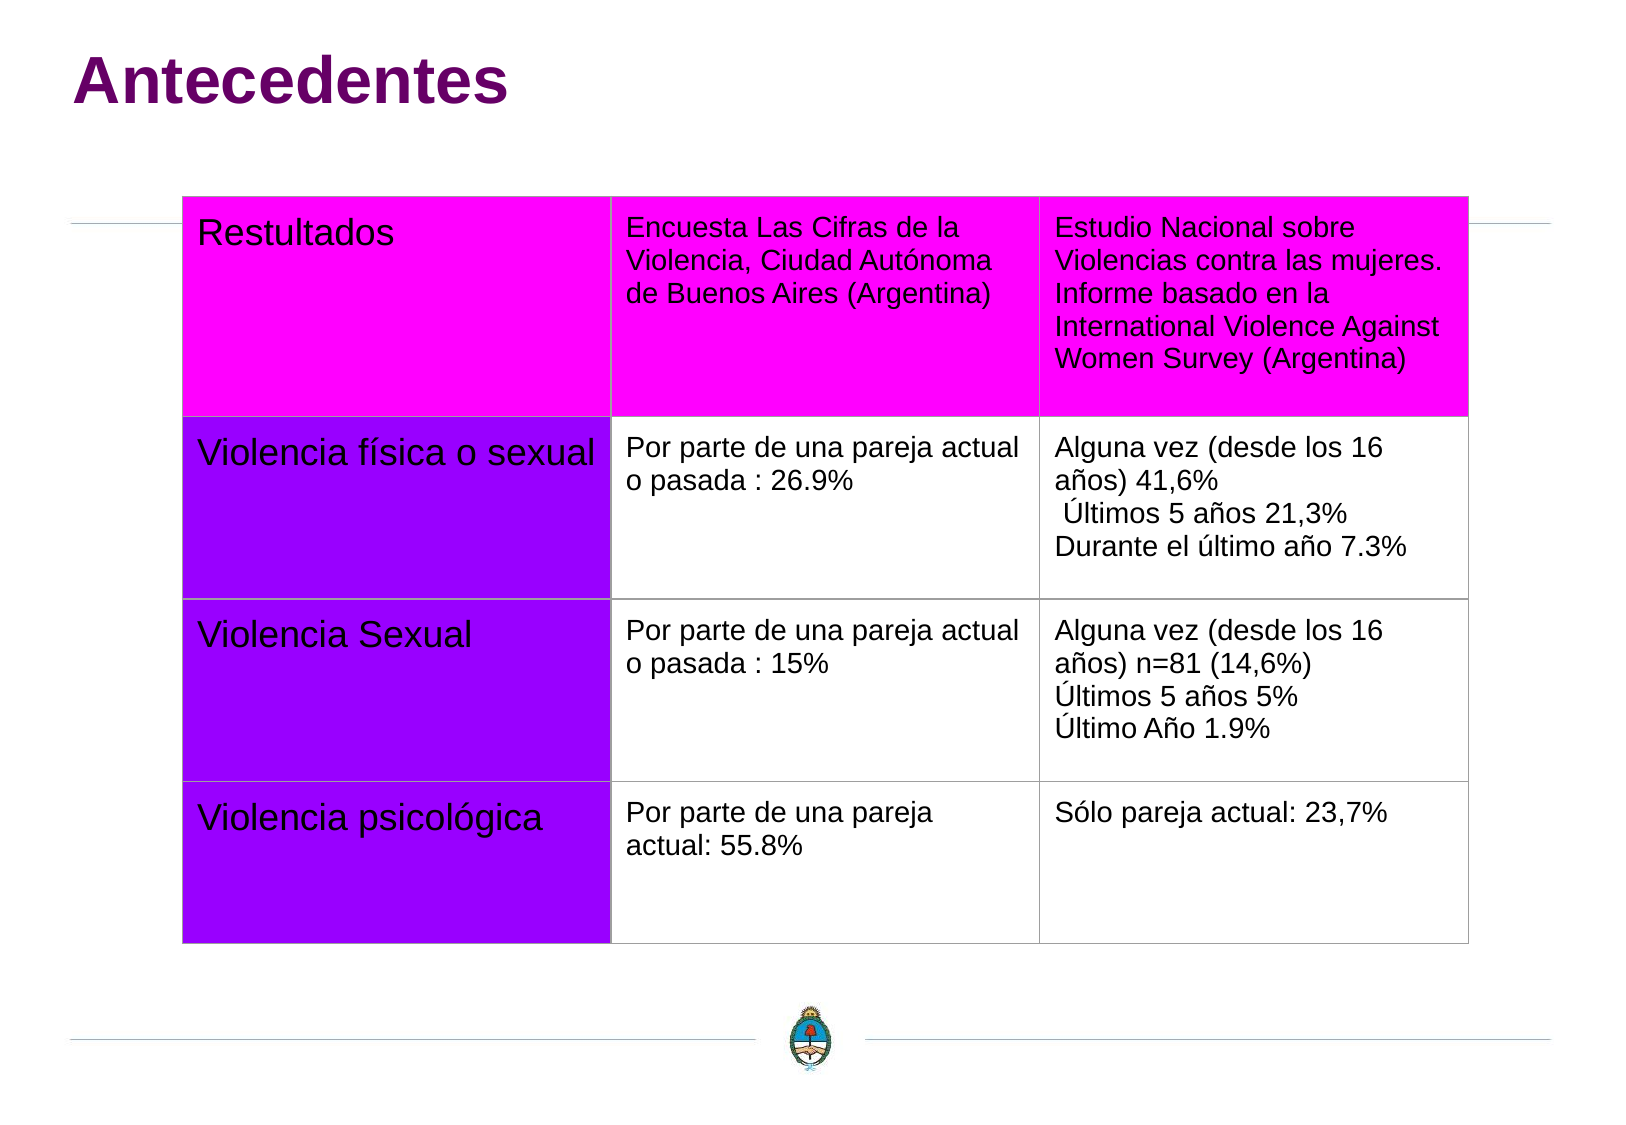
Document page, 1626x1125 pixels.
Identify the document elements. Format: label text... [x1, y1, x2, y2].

table_header Encuesta Las Cifras de la Violencia, Ciudad Autónoma de Buenos Aires (Argentina) [612, 197, 1039, 416]
title Antecedentes [72, 36, 700, 121]
table_header Estudio Nacional sobre Violencias contra las mujeres. Informe basado en la International Violence Against Women Survey (Argentina) [1040, 197, 1468, 416]
table_cell Por parte de una pareja actual: 55.8% [612, 782, 1039, 943]
table_cell Alguna vez (desde los 16 años) n=81 (14,6%) Últimos 5 años 5% Último Año 1.9% [1040, 600, 1468, 781]
table_cell Violencia física o sexual [183, 417, 610, 598]
table_cell Sólo pareja actual: 23,7% [1040, 782, 1468, 943]
table_cell Violencia psicológica [183, 782, 610, 943]
table_header Restultados [183, 197, 610, 416]
table_cell Por parte de una pareja actual o pasada : 15% [612, 600, 1039, 781]
table_cell Por parte de una pareja actual o pasada : 26.9% [612, 417, 1039, 598]
table_cell Alguna vez (desde los 16 años) 41,6% Últimos 5 años 21,3% Durante el último año 7.3% [1040, 417, 1468, 598]
table_cell Violencia Sexual [183, 600, 610, 781]
picture [64, 216, 1554, 1075]
